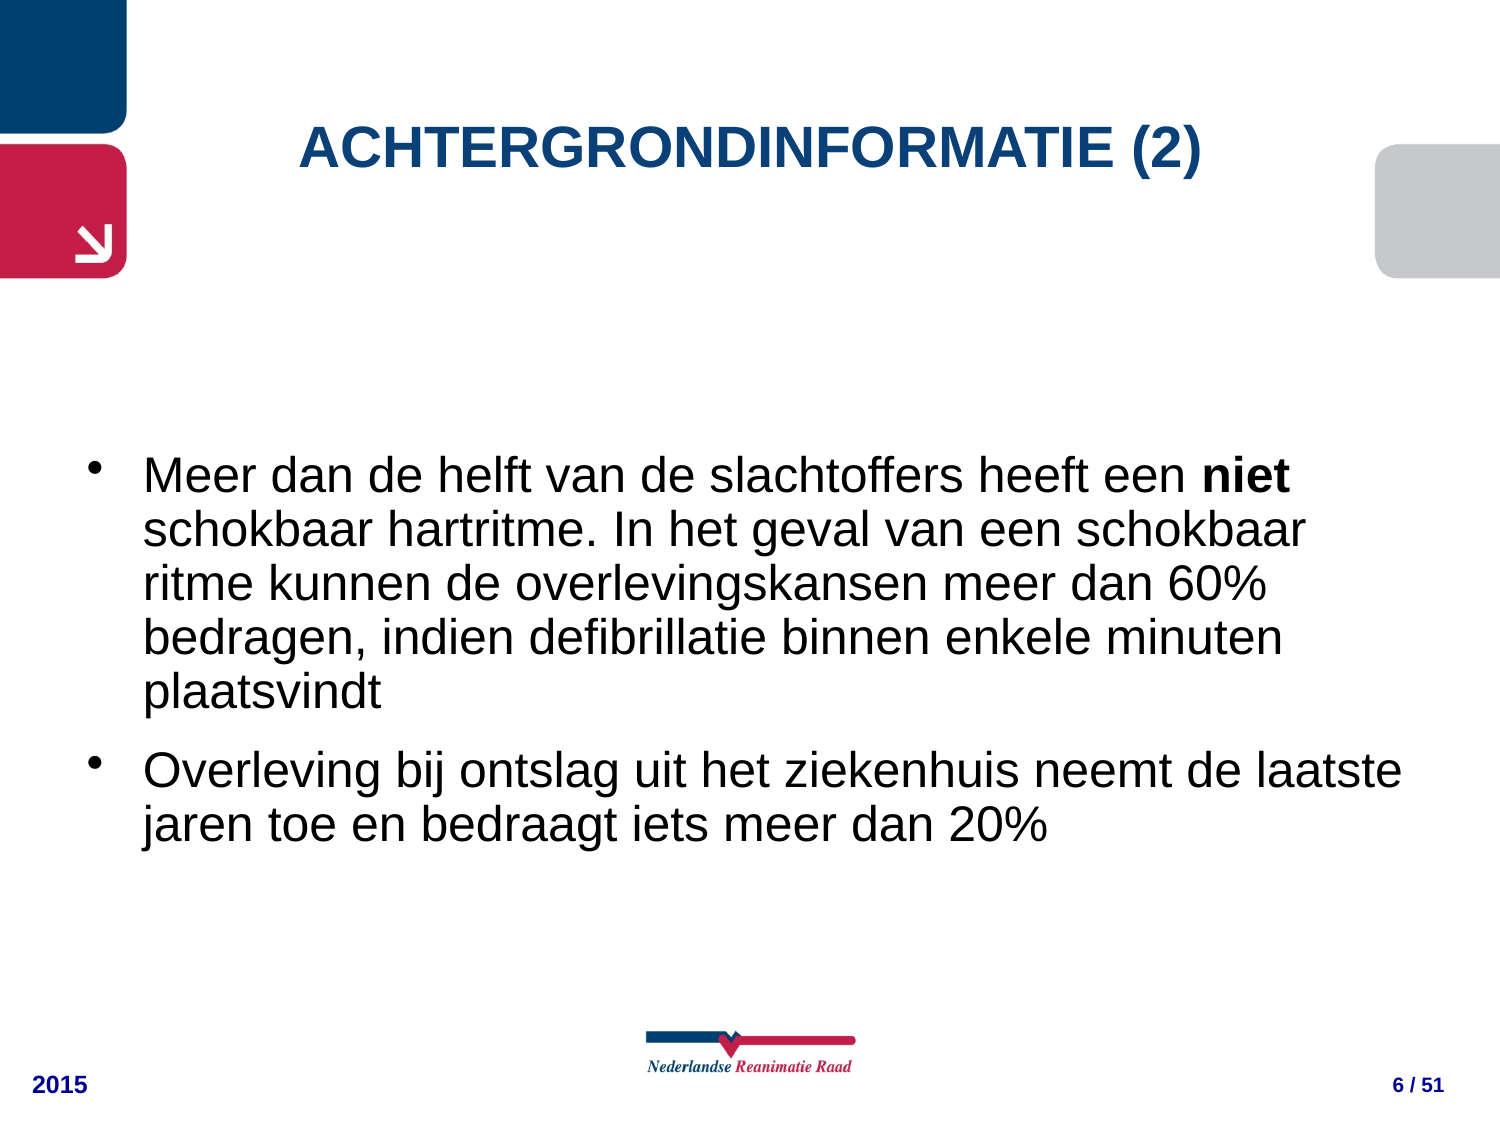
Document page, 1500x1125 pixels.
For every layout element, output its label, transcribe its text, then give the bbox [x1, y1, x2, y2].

text_box ACHTERGRONDINFORMATIE (2) [33, 101, 1468, 177]
picture [0, 0, 1500, 1125]
list Meer dan de helft van de slachtoffers heeft een niet schokbaar hartritme. In het geval van een schokbaar ritme kunnen de overlevingskansen meer dan 60% bedragen, indien defibrillatie binnen enkele minuten plaatsvindt Overleving bij ontslag uit het ziekenhuis neemt de laatste jaren toe en bedraagt iets meer dan 20% [71, 441, 1430, 841]
